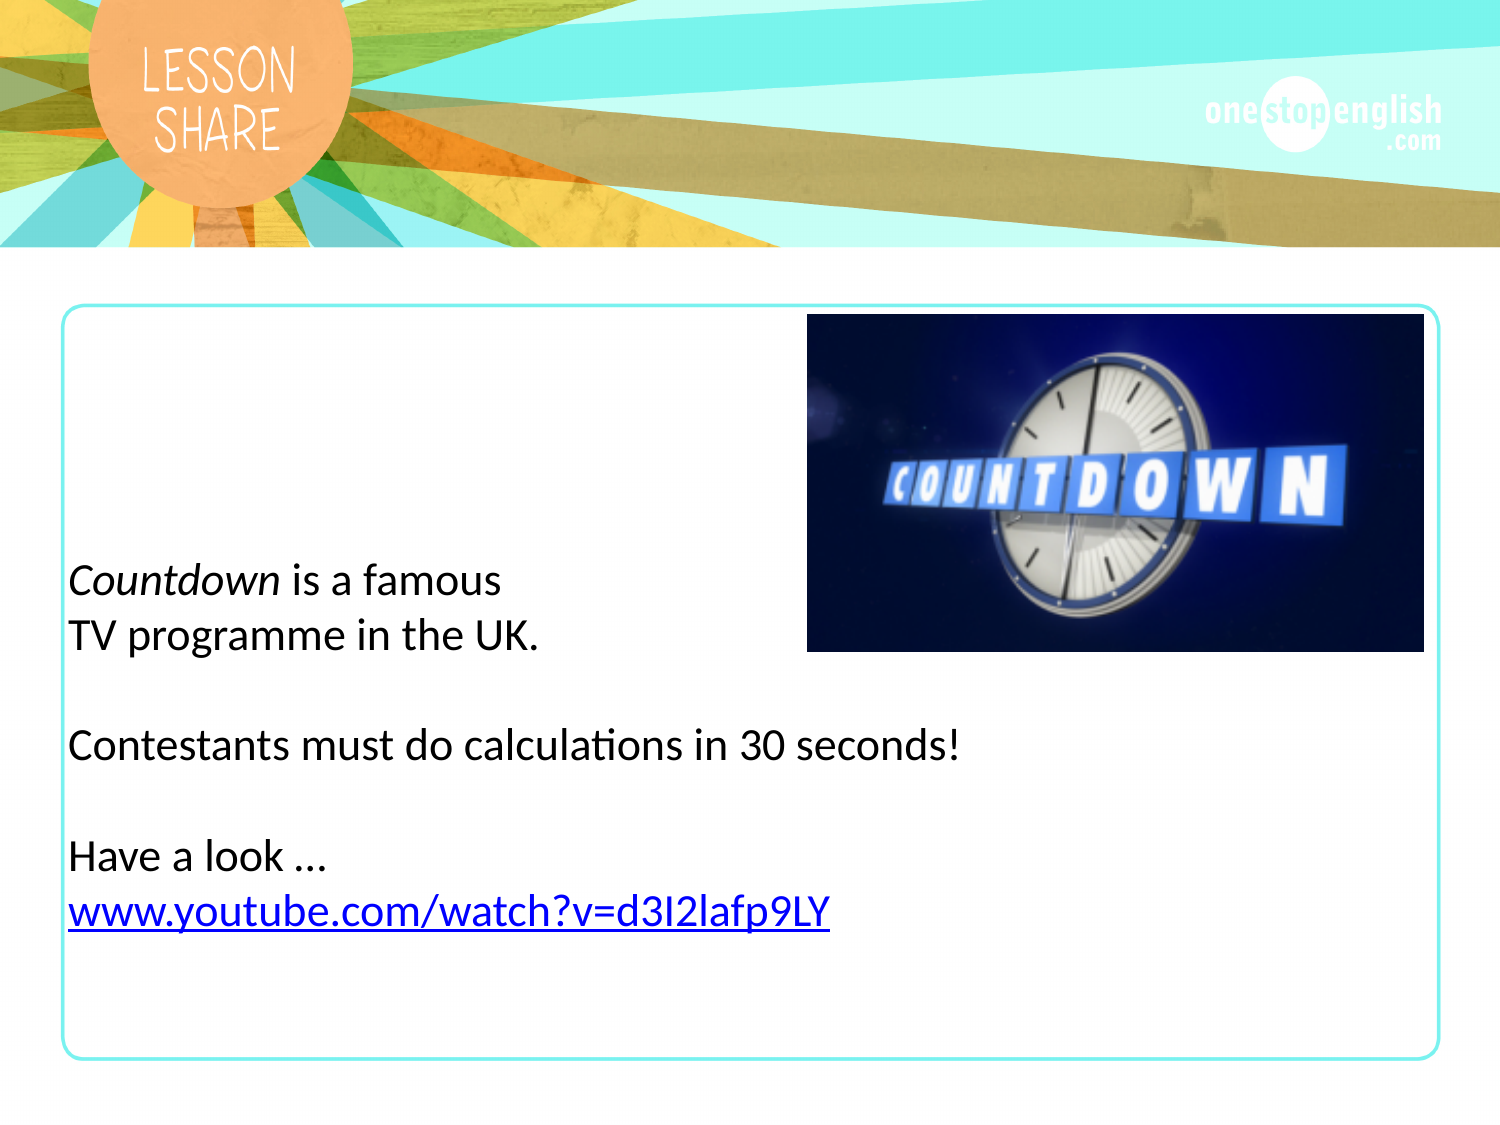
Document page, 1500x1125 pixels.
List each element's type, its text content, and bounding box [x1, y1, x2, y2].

title Countdown is a famous TV programme in the UK. Contestants must do calculations in 30 seconds! Have a look … www.youtube.com/watch?v=d3I2lafp9LY [53, 540, 1404, 1000]
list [807, 314, 1424, 652]
picture [0, 0, 1500, 1125]
